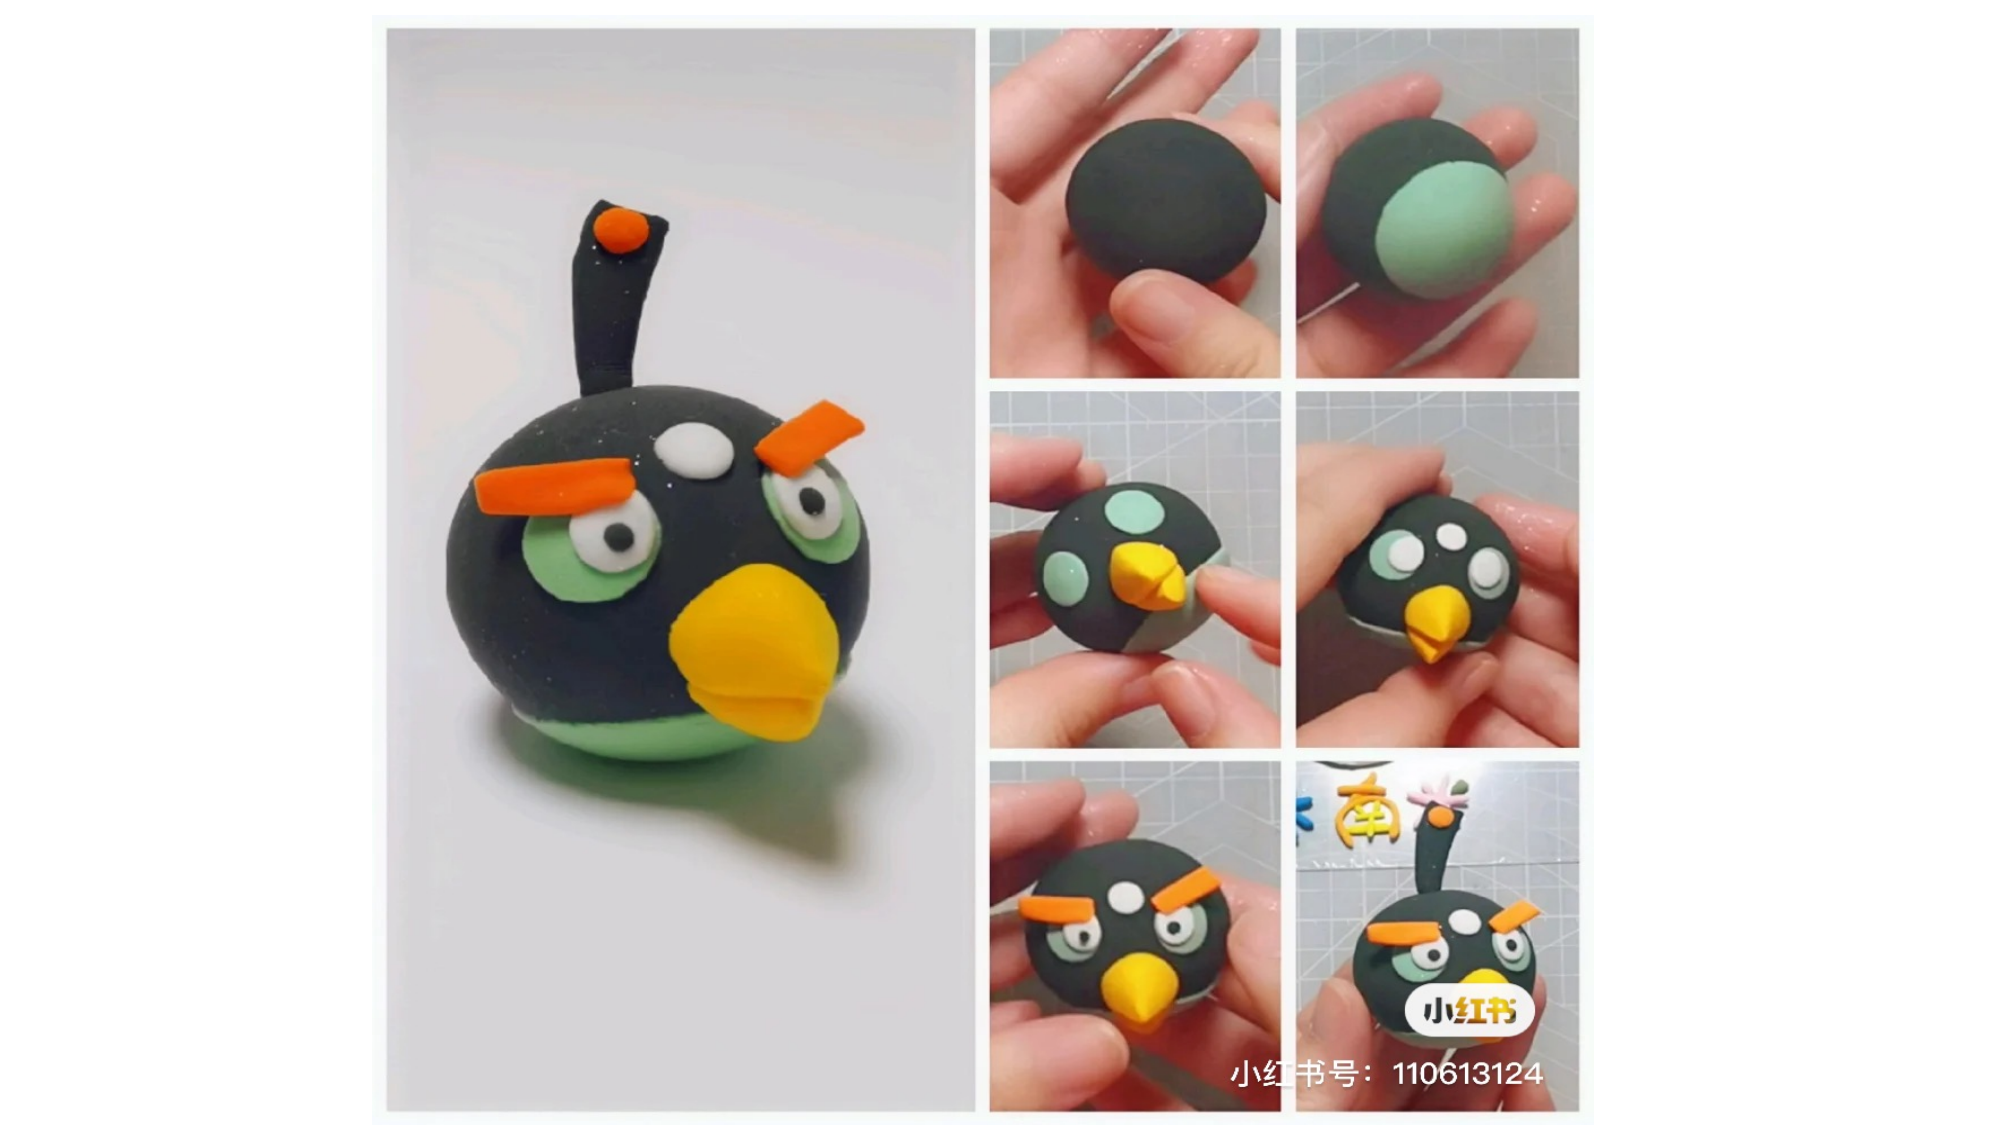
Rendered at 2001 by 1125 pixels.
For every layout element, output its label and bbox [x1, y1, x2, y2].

list [372, 15, 1594, 1125]
